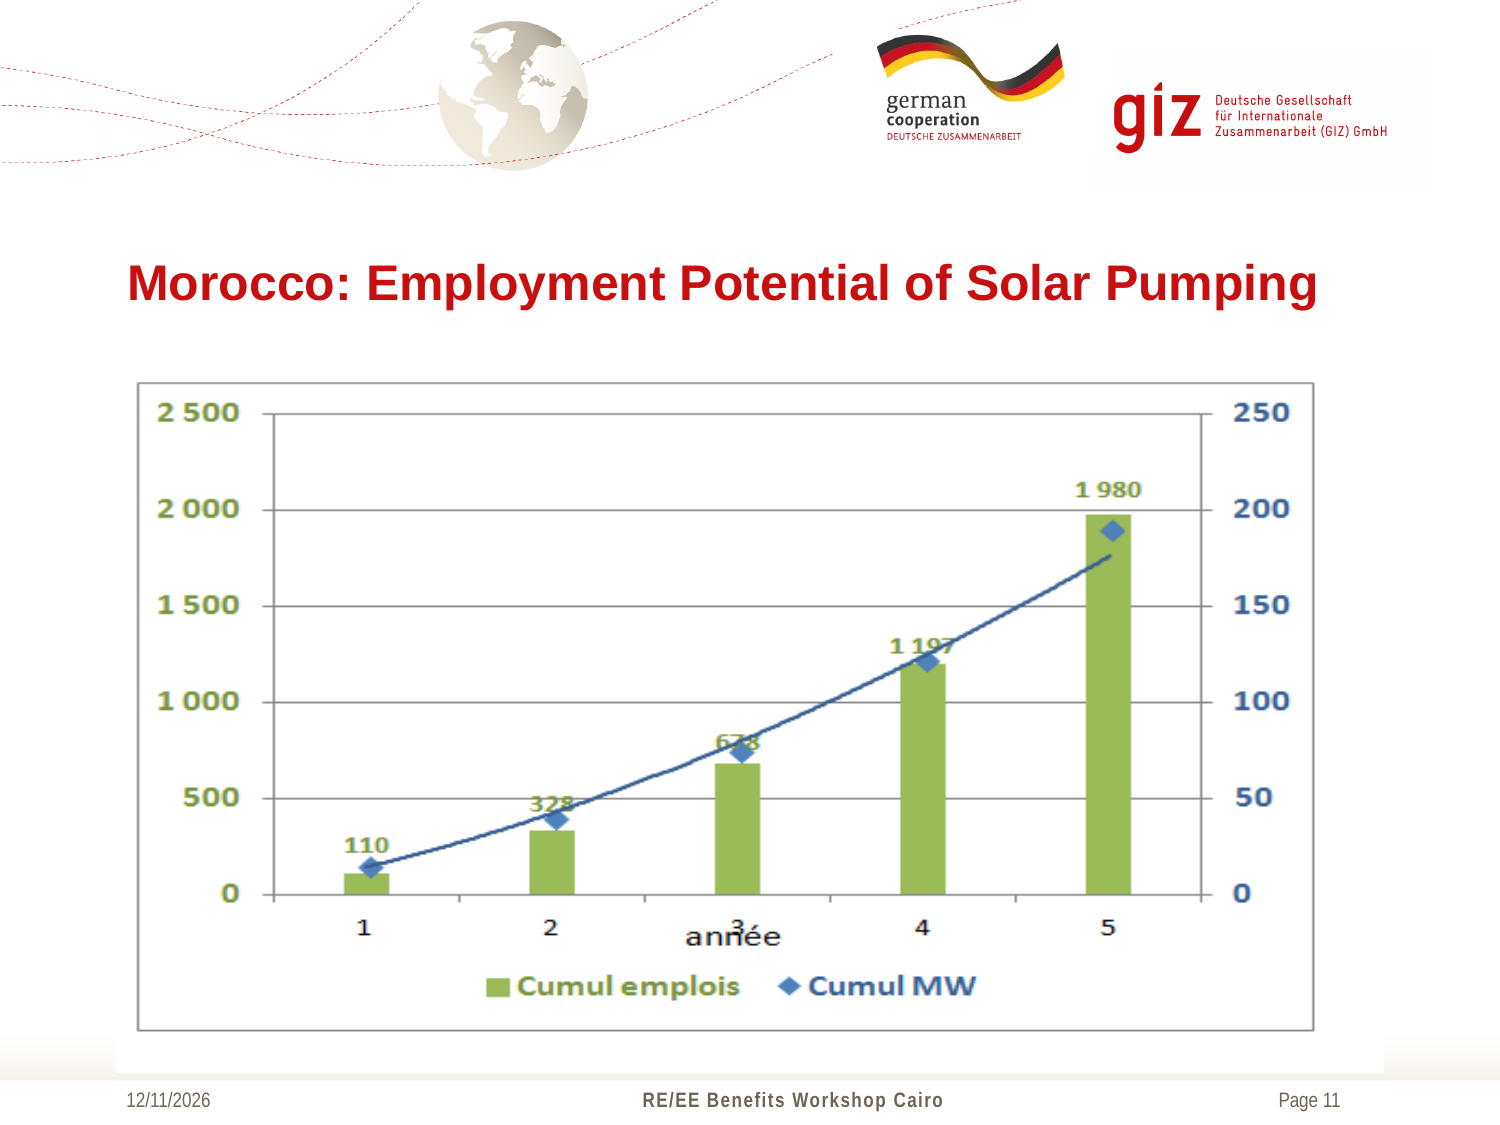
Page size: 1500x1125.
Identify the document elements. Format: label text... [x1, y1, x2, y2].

title Morocco: Employment Potential of Solar Pumping [111, 243, 1389, 345]
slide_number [111, 1079, 325, 1121]
picture [0, 362, 1500, 1081]
picture [0, 0, 1500, 194]
footer RE/EE Benefits Workshop Cairo [325, 1082, 1265, 1121]
